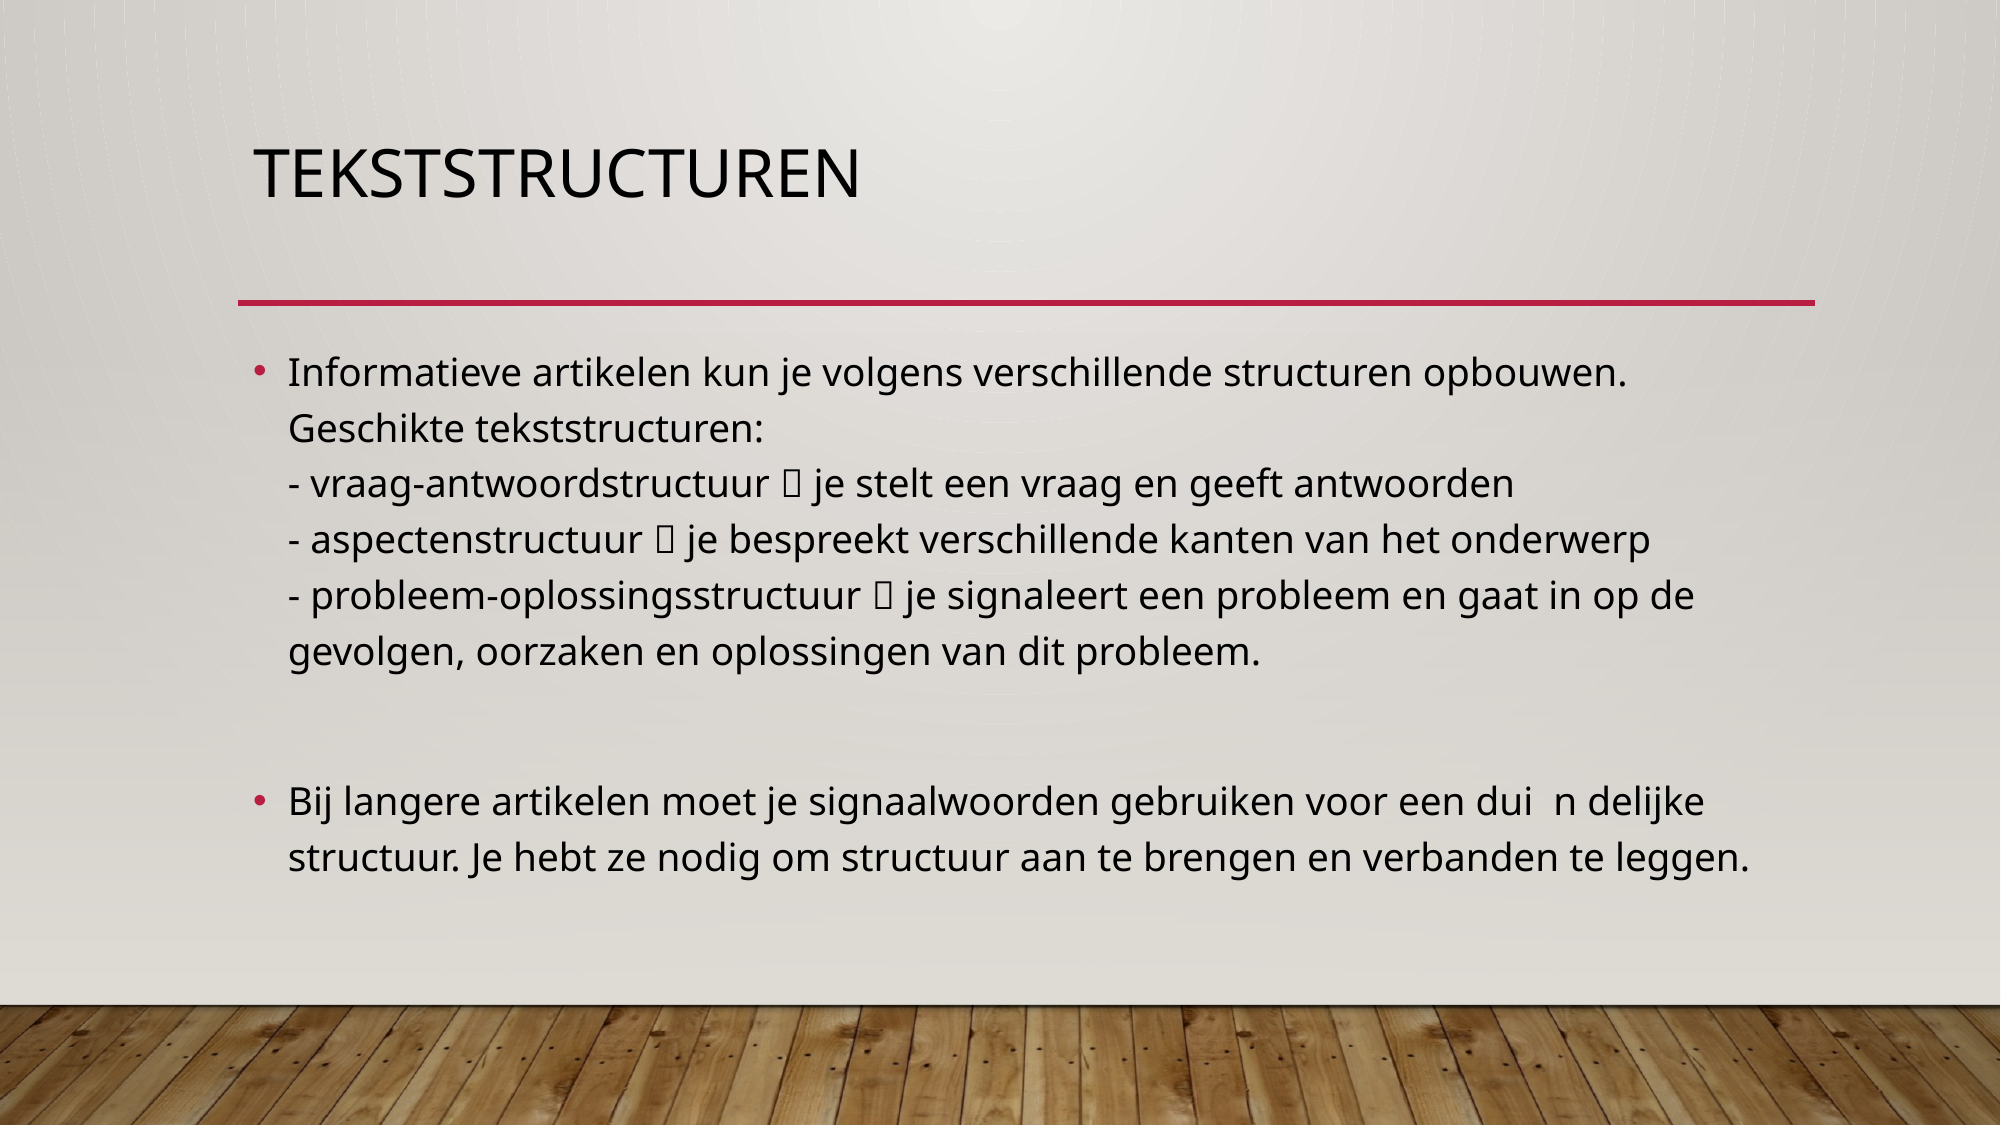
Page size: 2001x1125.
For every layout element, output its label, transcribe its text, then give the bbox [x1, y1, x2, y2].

title Tekststructuren [238, 131, 1814, 305]
list Informatieve artikelen kun je volgens verschillende structuren opbouwen. Geschikte tekststructuren: - vraag-antwoordstructuur  je stelt een vraag en geeft antwoorden - aspectenstructuur  je bespreekt verschillende kanten van het onderwerp - probleem-oplossingsstructuur  je signaleert een probleem en gaat in op de gevolgen, oorzaken en oplossingen van dit probleem. Bij langere artikelen moet je signaalwoorden gebruiken voor een dui n delijke structuur. Je hebt ze nodig om structuur aan te brengen en verbanden te leggen. [238, 330, 1814, 897]
picture [0, 1005, 2000, 1125]
